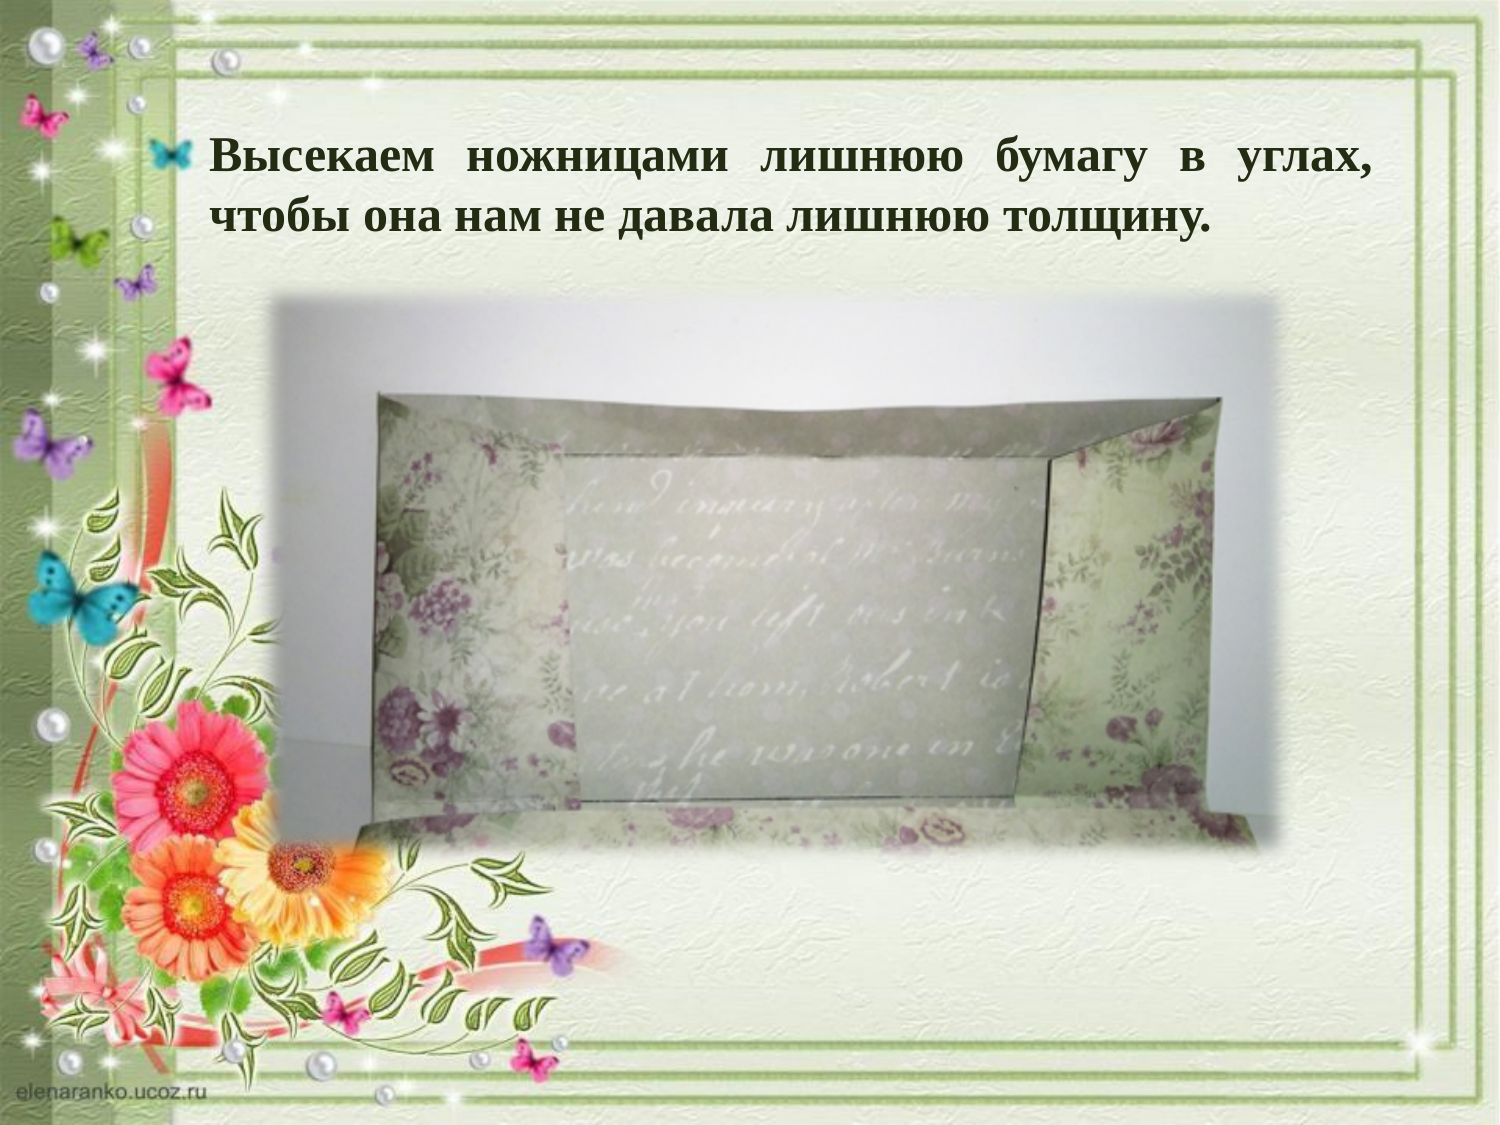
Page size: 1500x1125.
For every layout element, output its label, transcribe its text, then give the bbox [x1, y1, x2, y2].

picture [0, 0, 1500, 1125]
text_box Высекаем ножницами лишнюю бумагу в углах, чтобы она нам не давала лишнюю толщину. [194, 113, 1388, 249]
